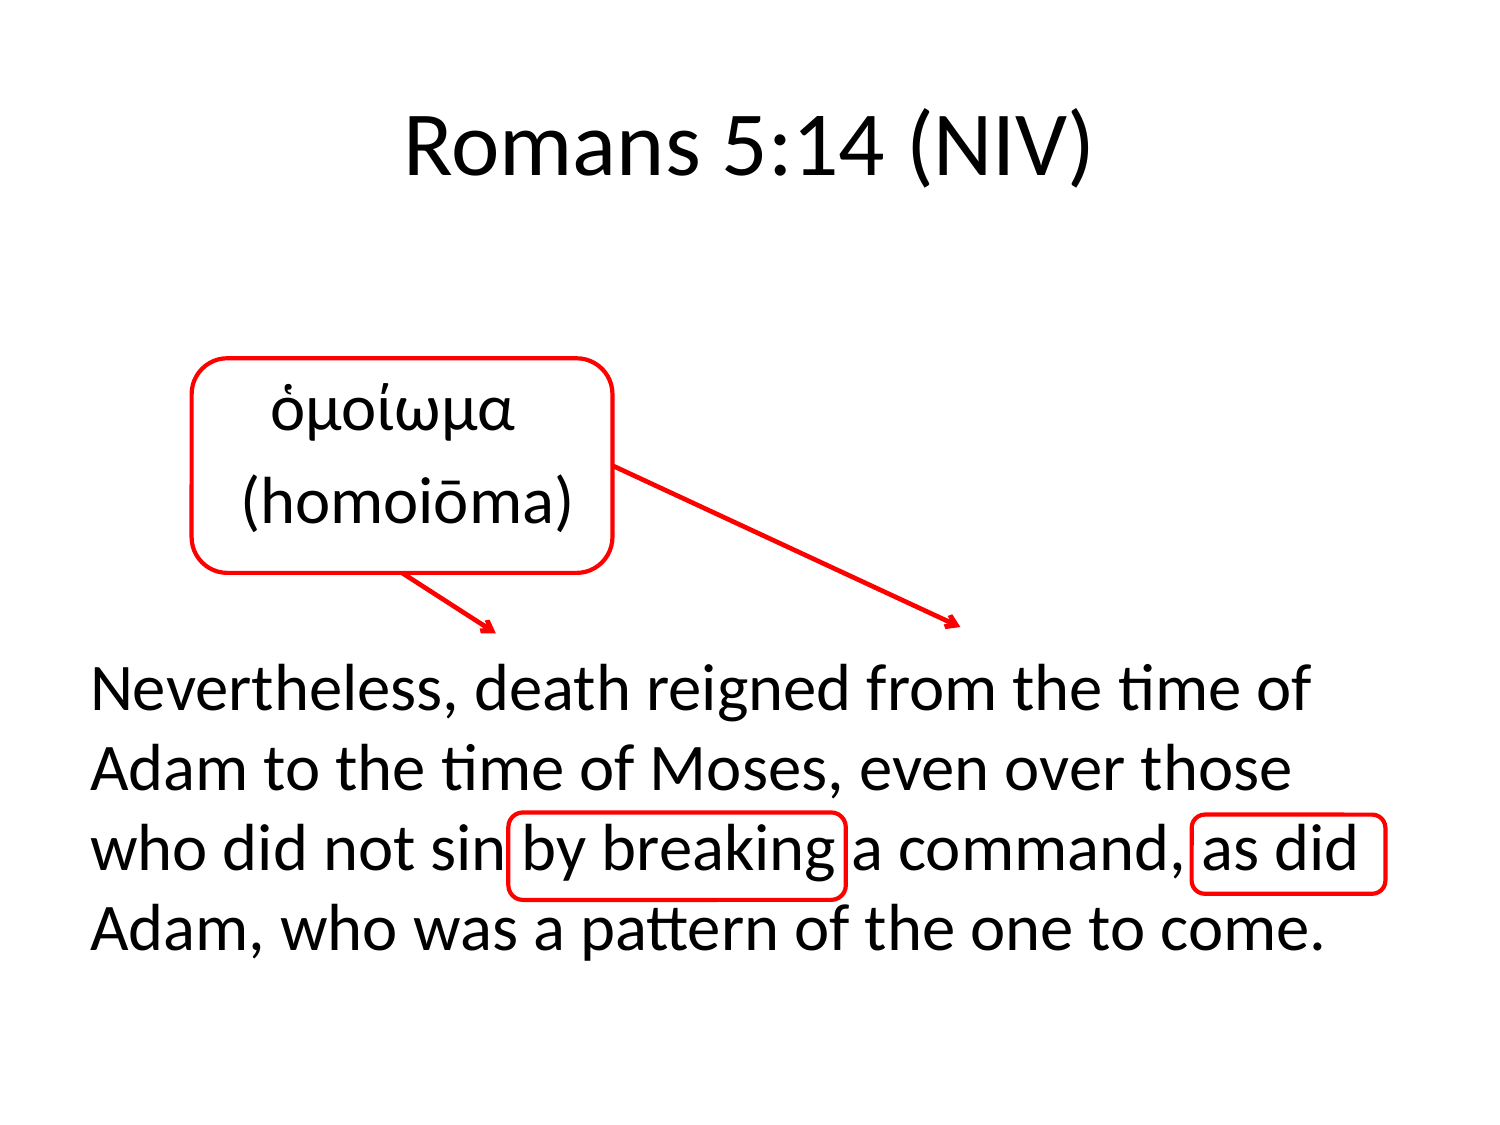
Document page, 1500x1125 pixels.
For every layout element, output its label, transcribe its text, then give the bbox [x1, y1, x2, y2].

text_box [1189, 812, 1388, 896]
text_box [506, 810, 848, 903]
list ὁμοίωμα (homoiōma) Nevertheless, death reigned from the time of Adam to the time of Moses, even over those who did not sin by breaking a command, as did Adam, who was a pattern of the one to come. [75, 262, 1425, 1005]
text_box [401, 572, 497, 634]
title Romans 5:14 (NIV) [75, 45, 1425, 233]
text_box [189, 356, 615, 575]
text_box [612, 465, 961, 628]
